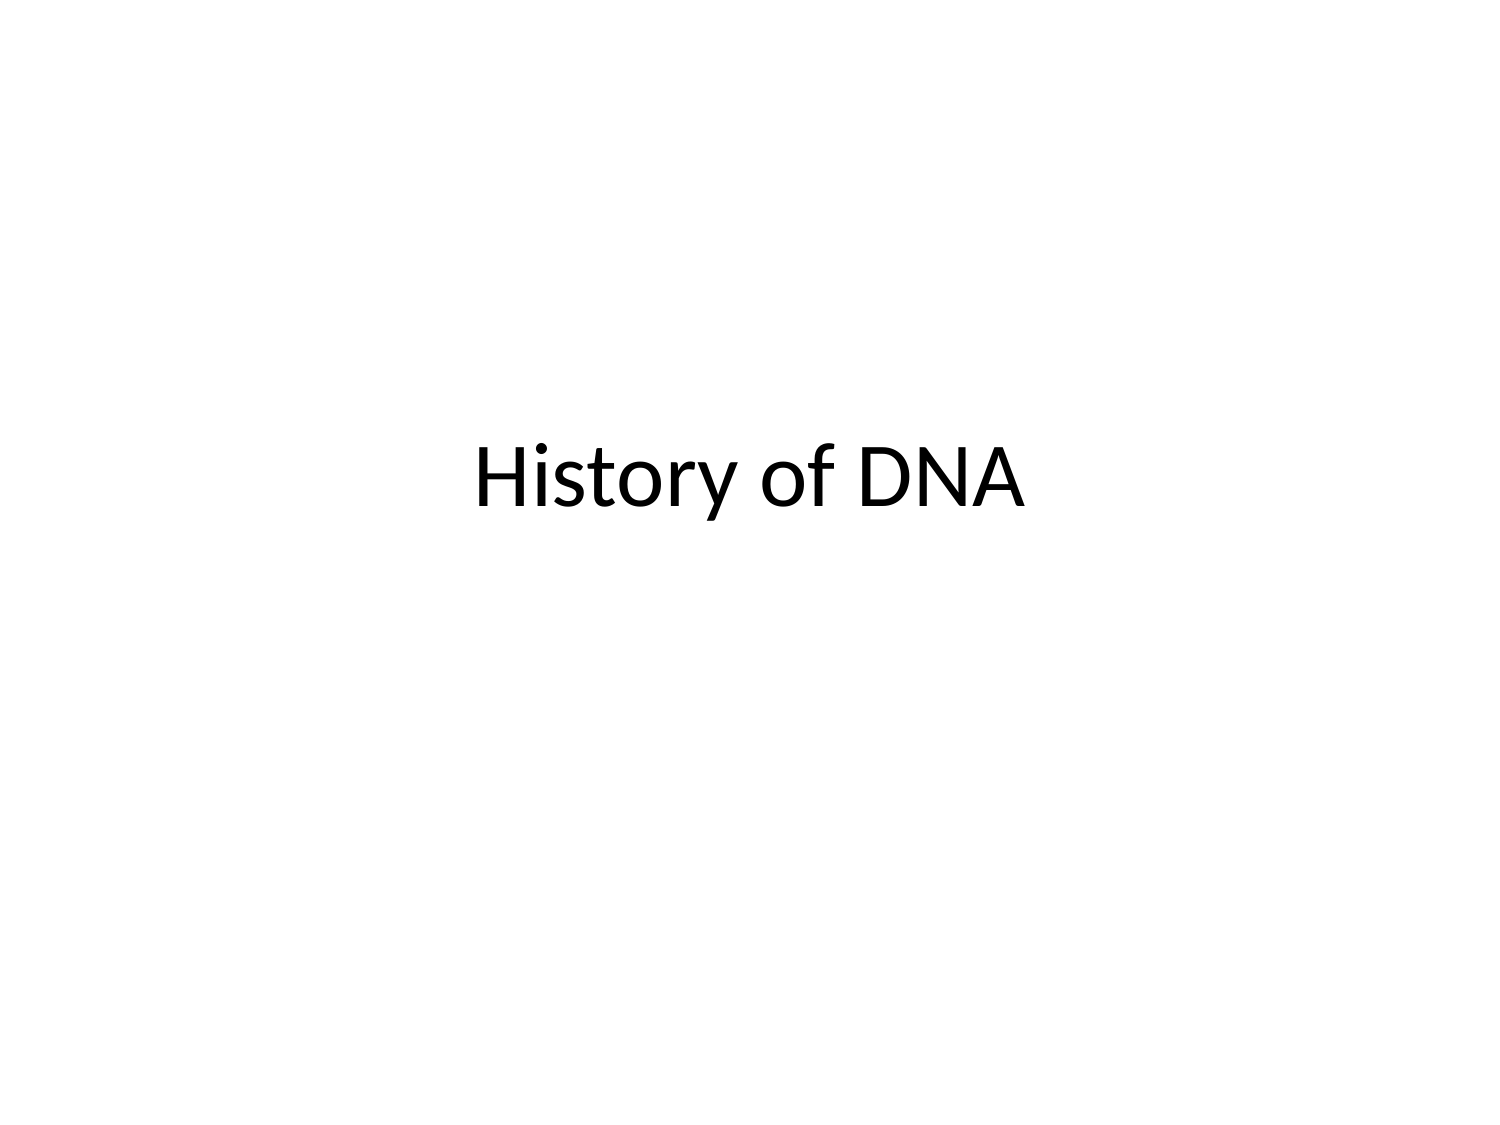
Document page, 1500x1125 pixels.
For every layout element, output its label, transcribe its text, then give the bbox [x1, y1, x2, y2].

title History of DNA [112, 349, 1388, 591]
